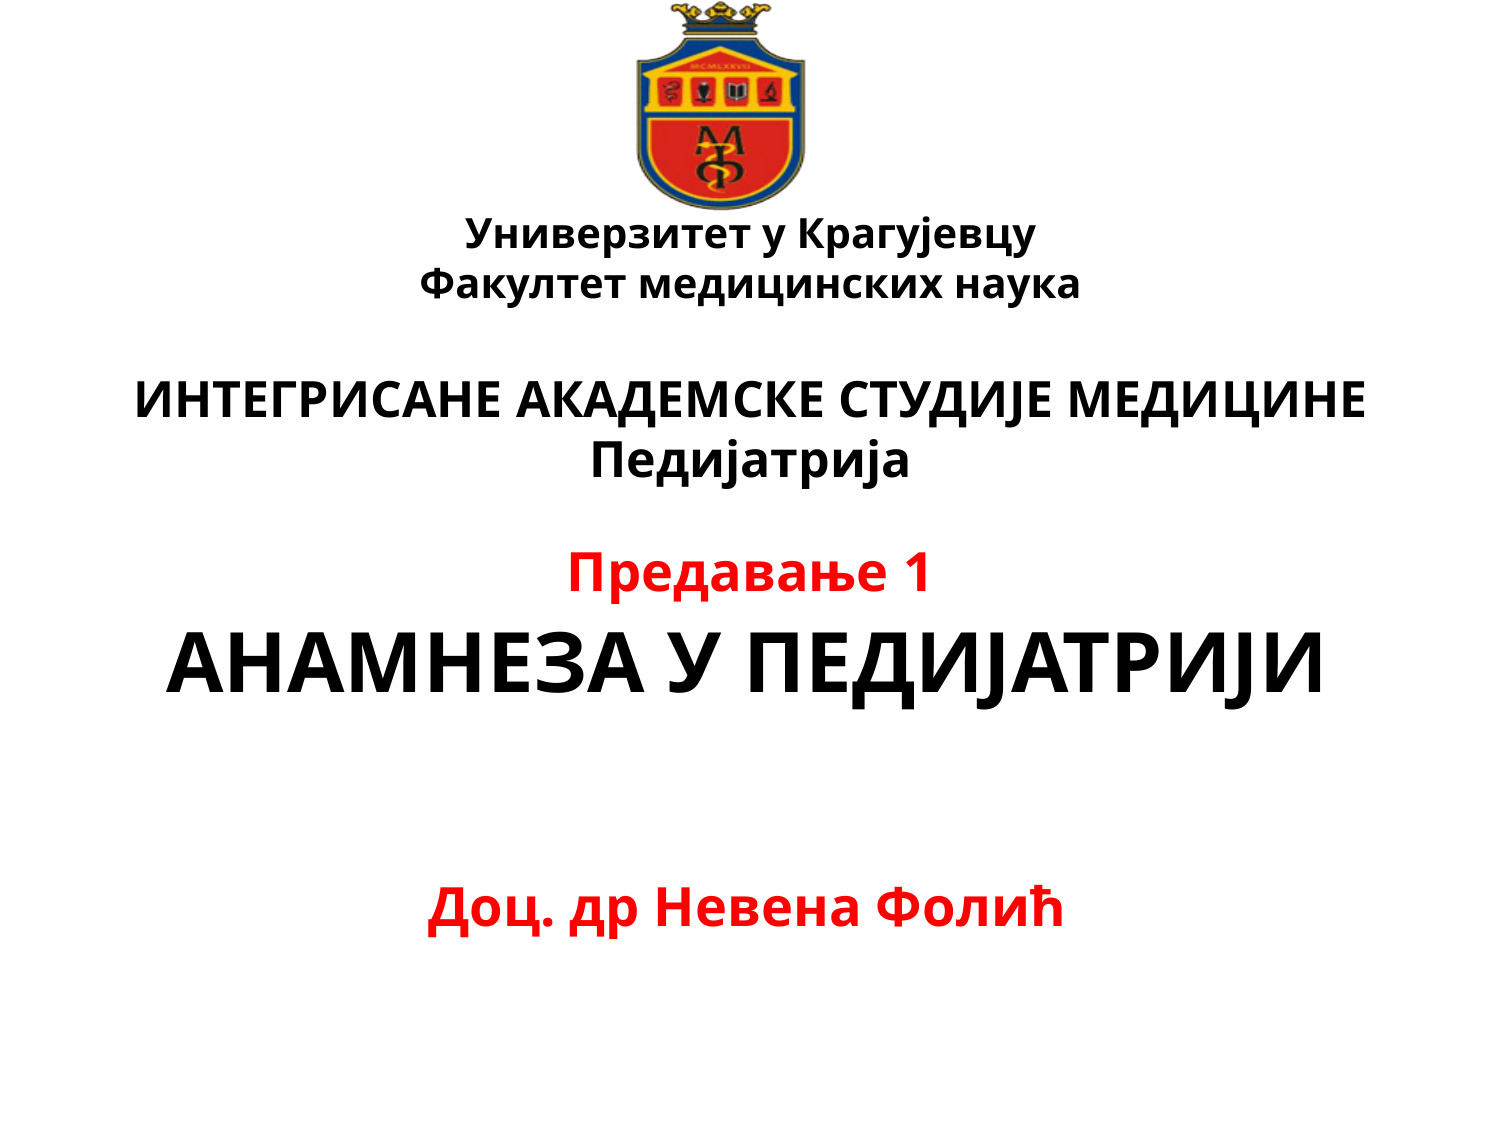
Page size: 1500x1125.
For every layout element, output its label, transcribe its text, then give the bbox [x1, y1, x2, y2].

subtitle АНАМНЕЗА У ПЕДИЈАТРИЈИ Доц. др Невена Фолић [41, 601, 1454, 1125]
title Универзитет у Крагујевцу Факултет медицинских наука ИНТЕГРИСАНЕ АКАДЕМСКЕ СТУДИЈЕ МЕДИЦИНЕ Педијатрија Предавање 1 [76, 326, 1425, 601]
picture [631, 0, 810, 213]
